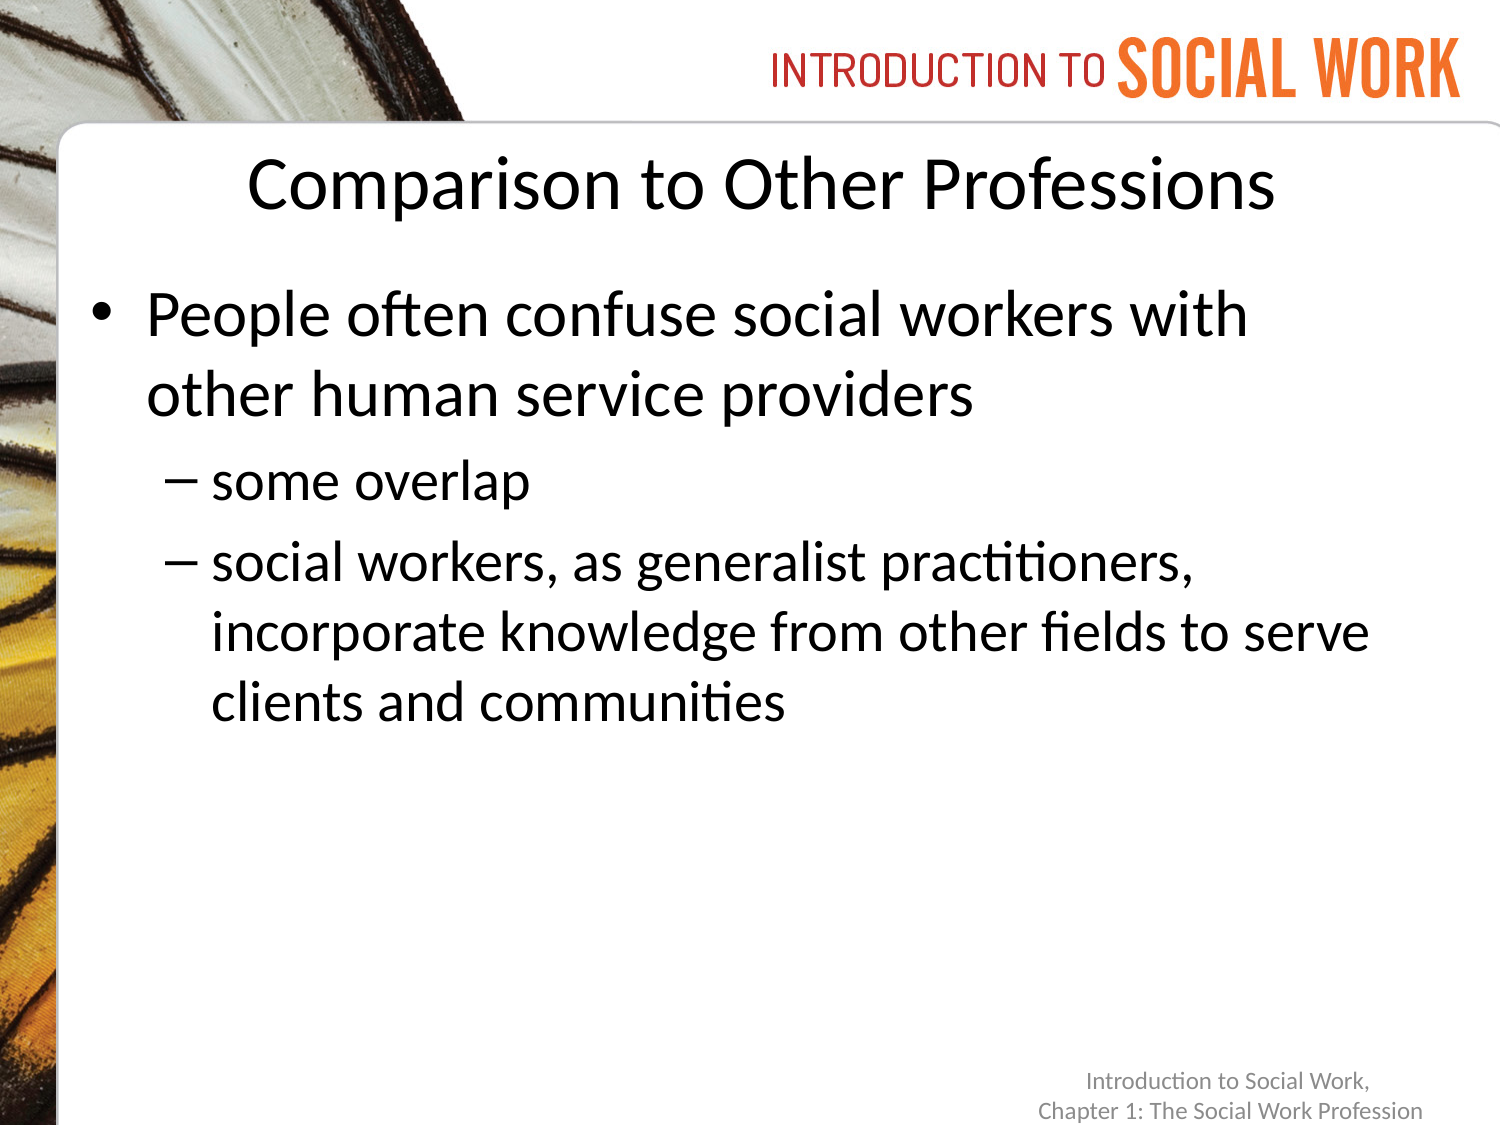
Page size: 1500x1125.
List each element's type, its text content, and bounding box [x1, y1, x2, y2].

title Comparison to Other Professions [75, 125, 1450, 233]
list People often confuse social workers with other human service providers some overlap social workers, as generalist practitioners, incorporate knowledge from other fields to serve clients and communities [75, 262, 1425, 1005]
picture [0, 0, 1500, 1125]
footer Introduction to Social Work, Chapter 1: The Social Work Profession [987, 1065, 1475, 1125]
